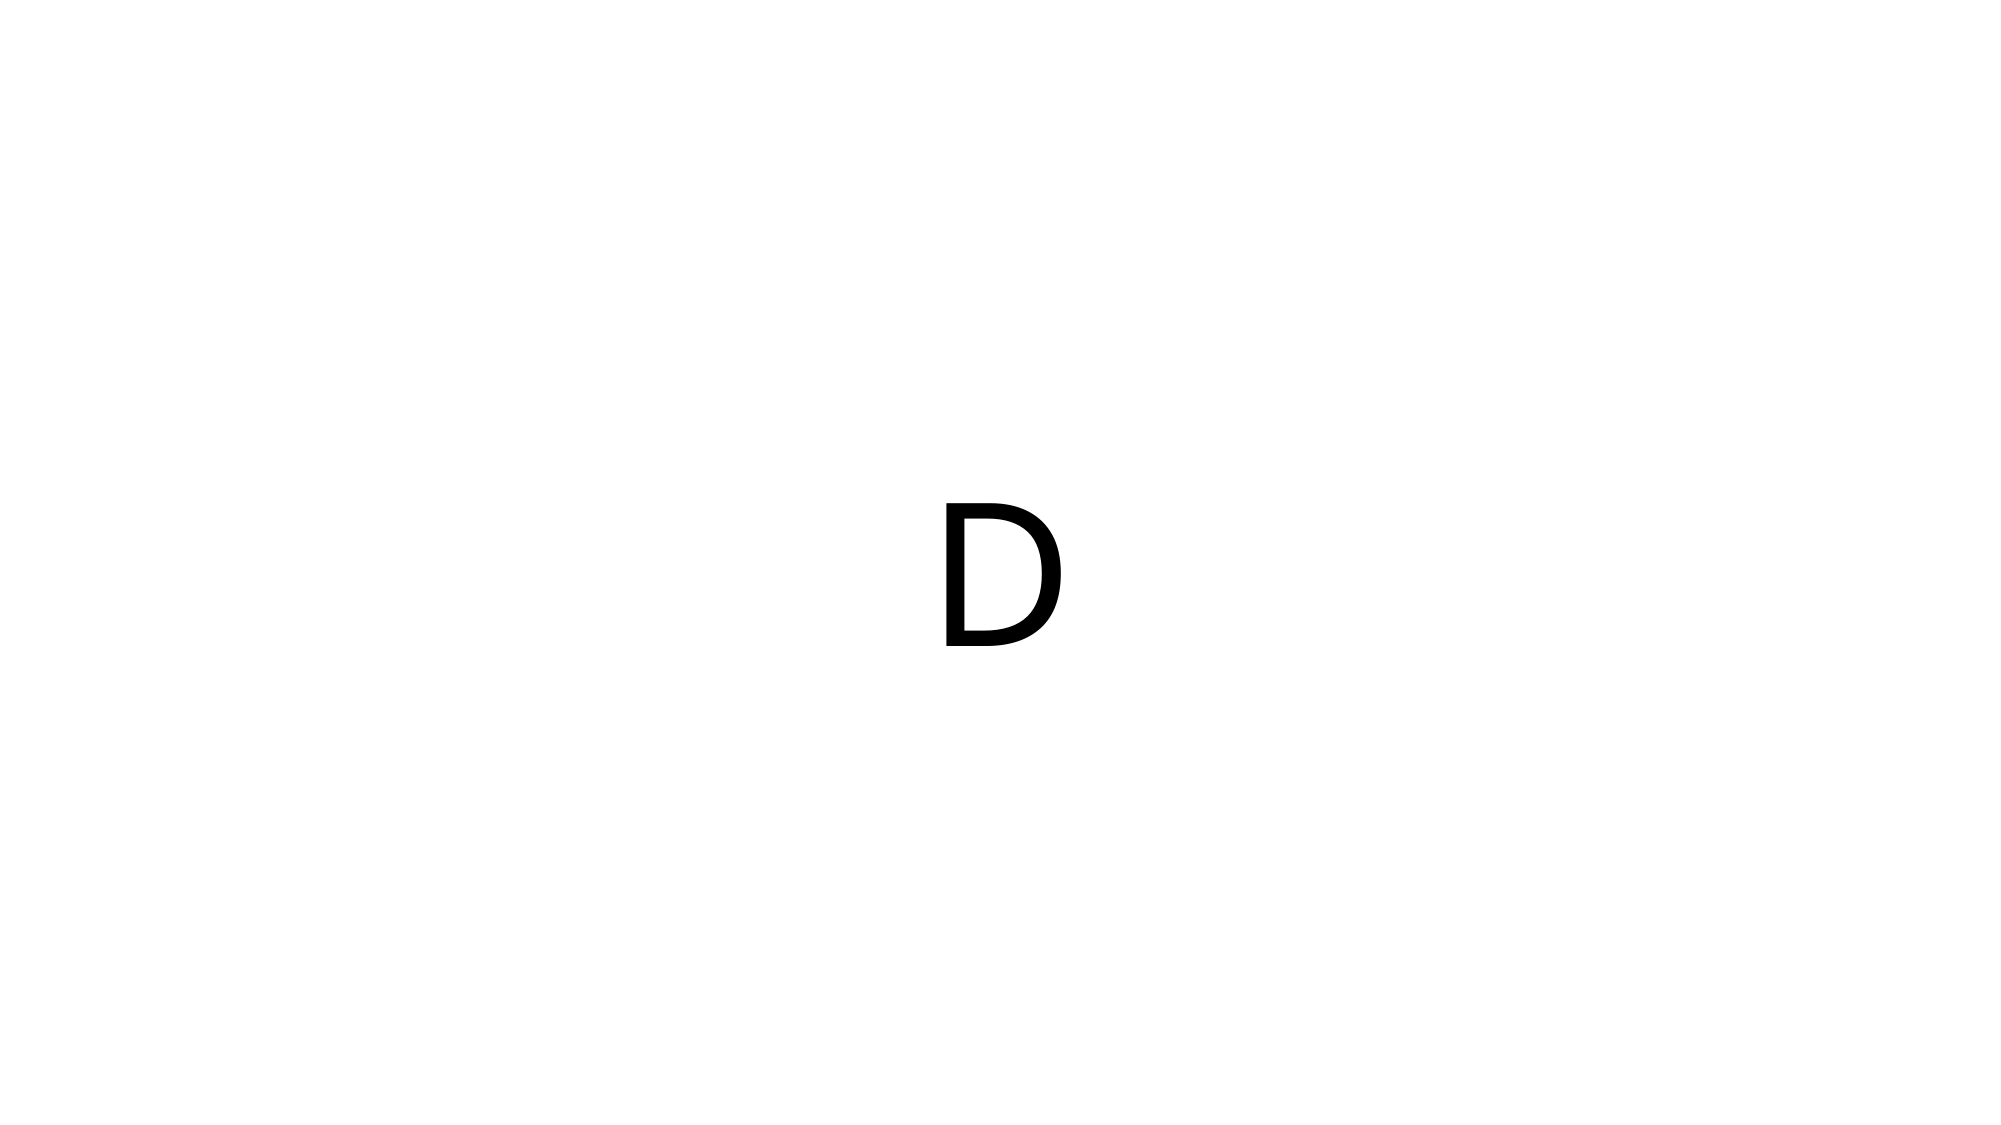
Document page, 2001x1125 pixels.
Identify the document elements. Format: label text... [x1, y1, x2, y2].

title D [137, 59, 1863, 1104]
